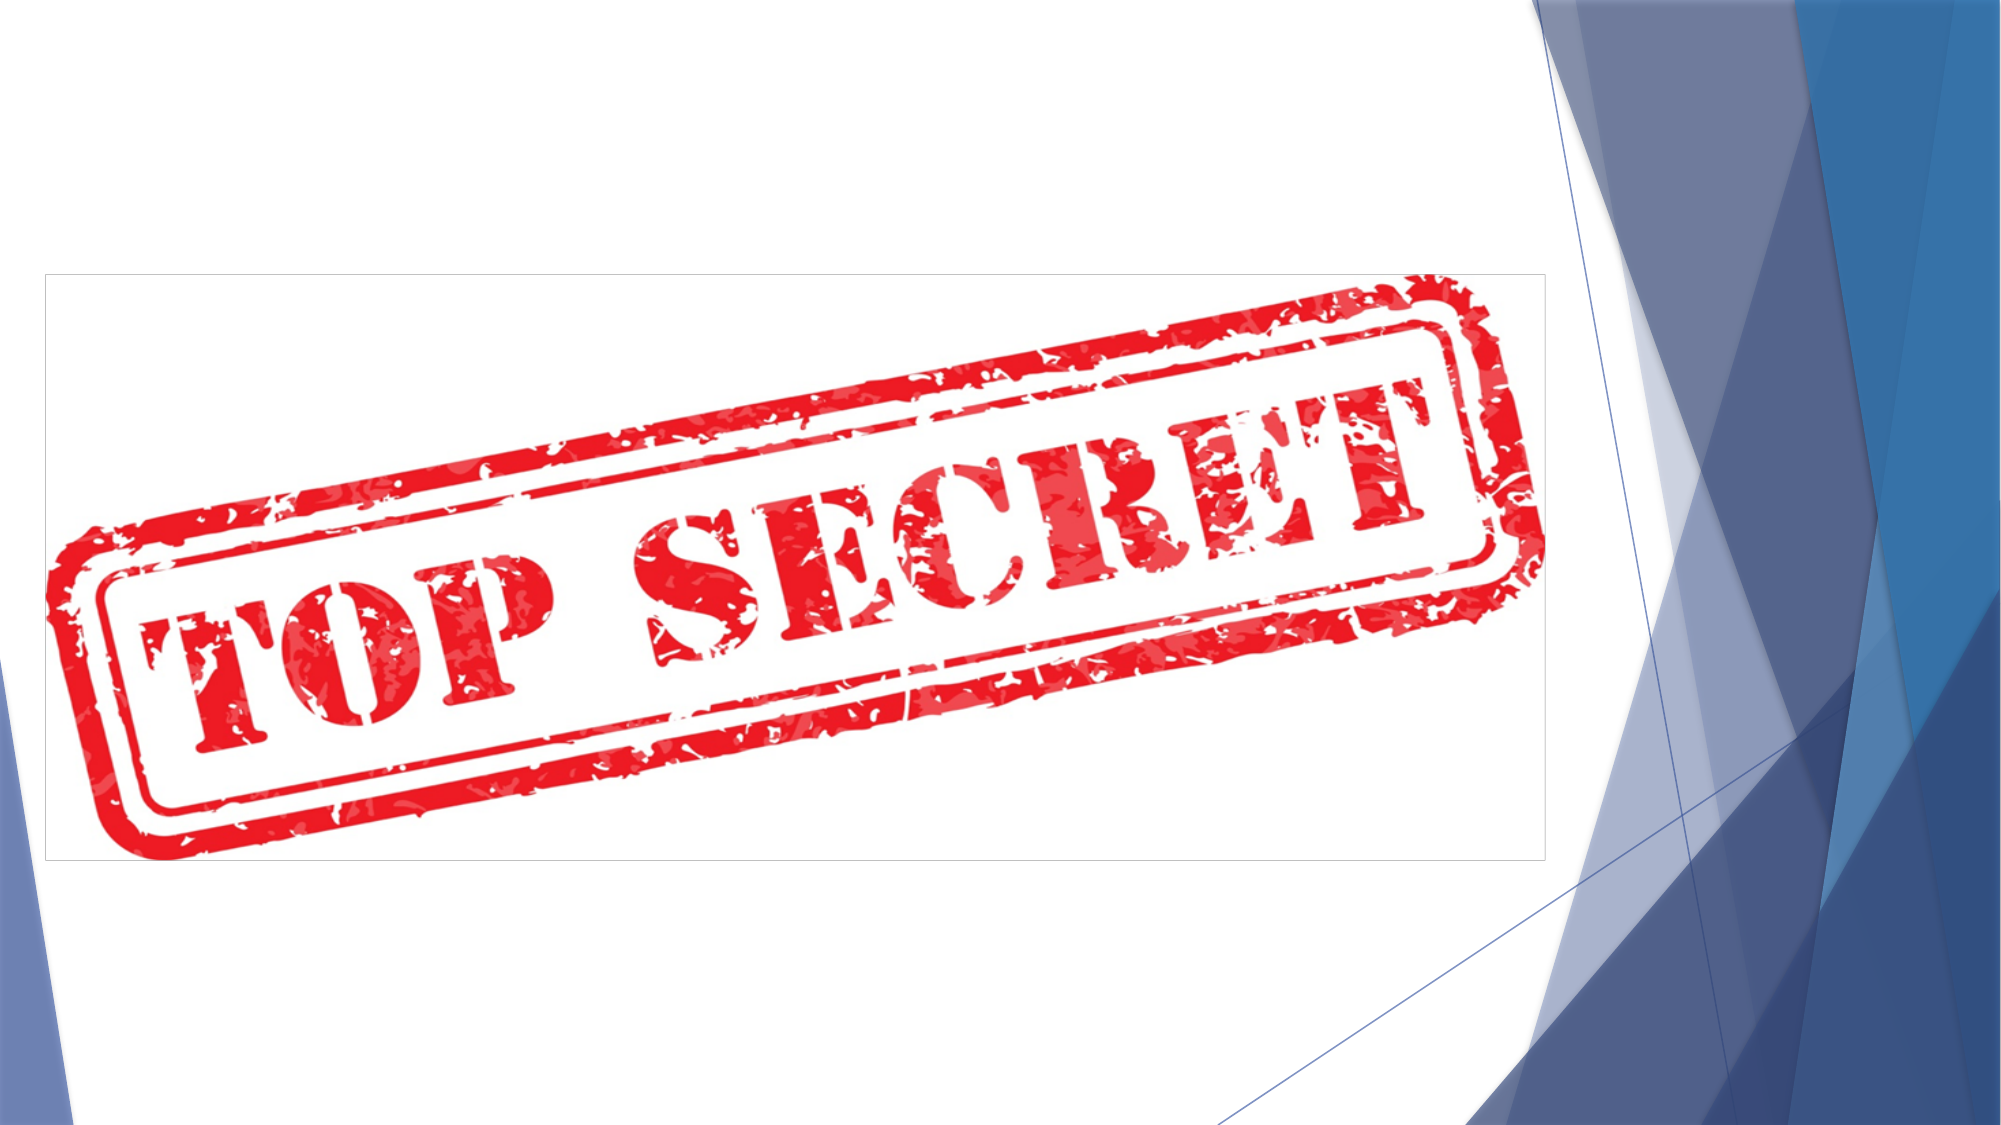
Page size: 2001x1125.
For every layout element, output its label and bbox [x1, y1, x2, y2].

picture [43, 271, 1548, 864]
